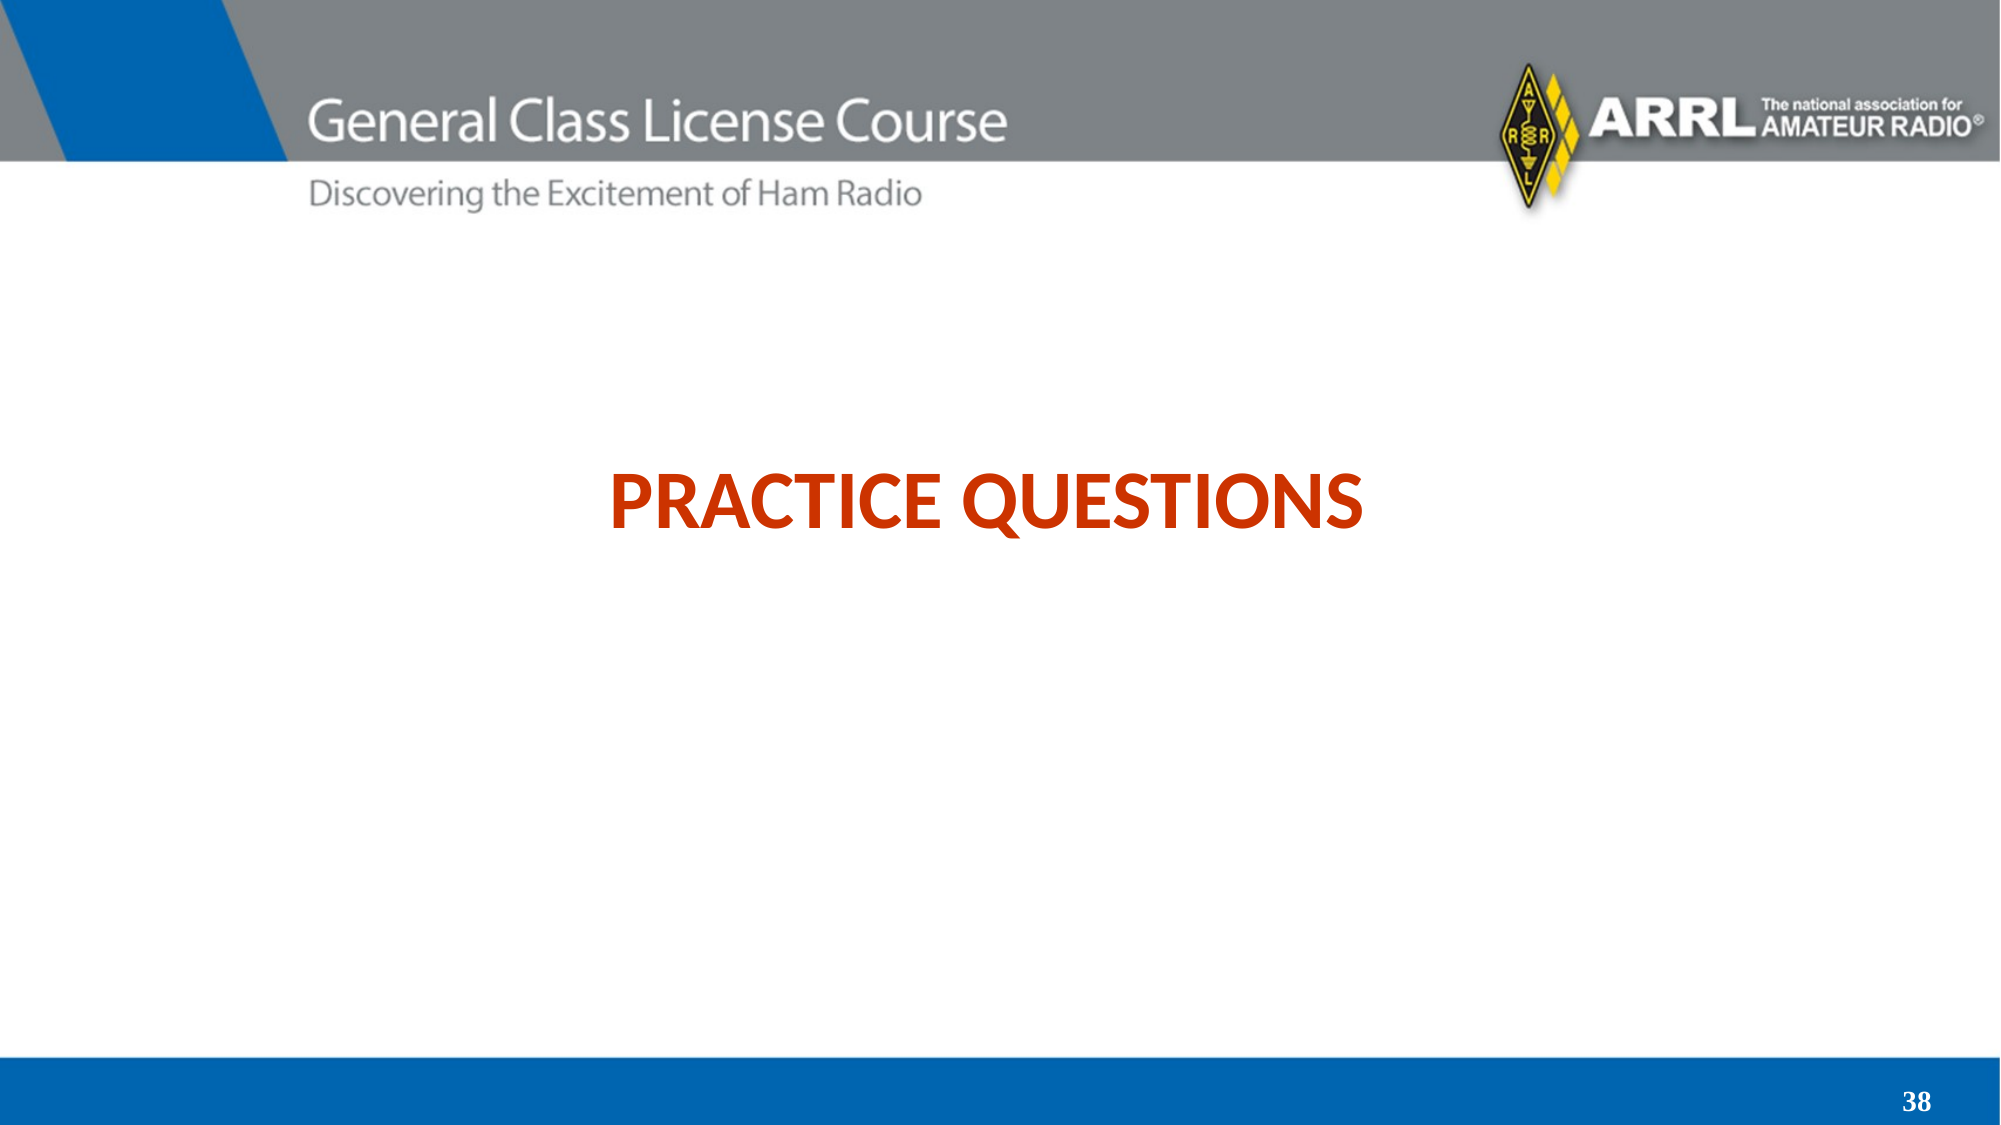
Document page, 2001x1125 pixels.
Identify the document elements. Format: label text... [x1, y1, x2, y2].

title PRACTICE QUESTIONS [87, 437, 1888, 625]
picture [0, 0, 2001, 1125]
